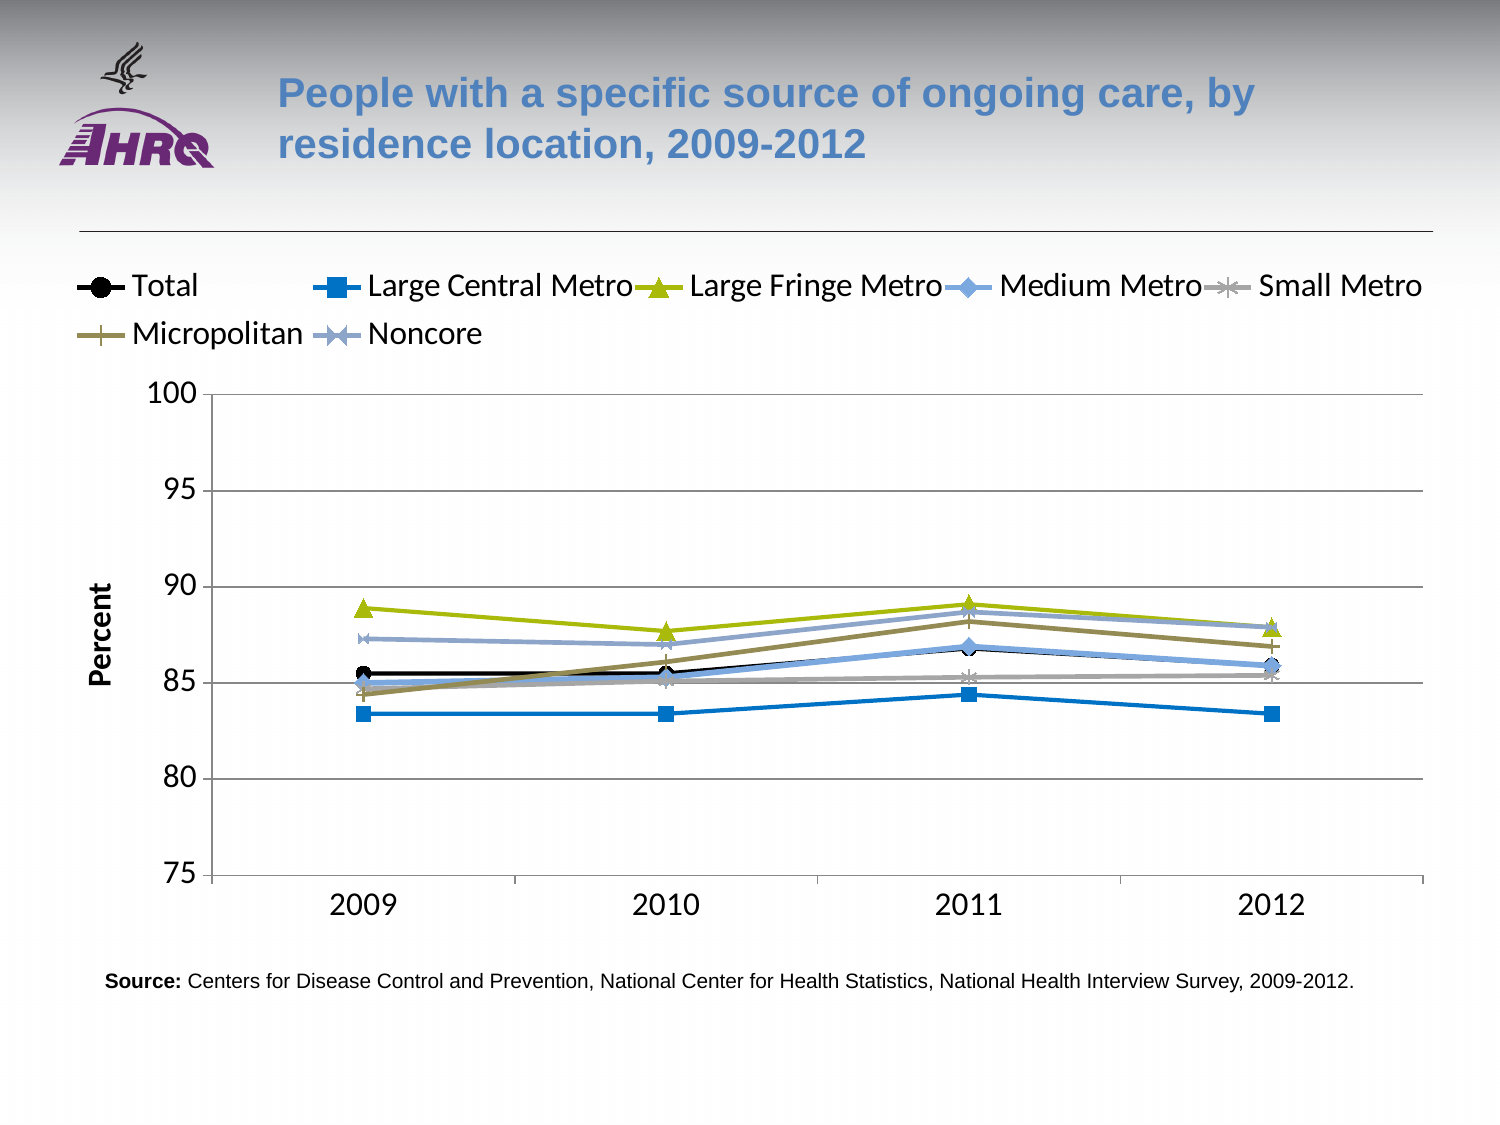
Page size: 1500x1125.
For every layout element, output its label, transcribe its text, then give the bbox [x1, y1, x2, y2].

picture [0, 0, 1500, 1125]
title People with a specific source of ongoing care, by residence location, 2009-2012 [262, 45, 1425, 188]
chart [74, 254, 1426, 946]
text_box Source: Centers for Disease Control and Prevention, National Center for Health Statistics, National Health Interview Survey, 2009-2012. [89, 960, 1440, 1000]
